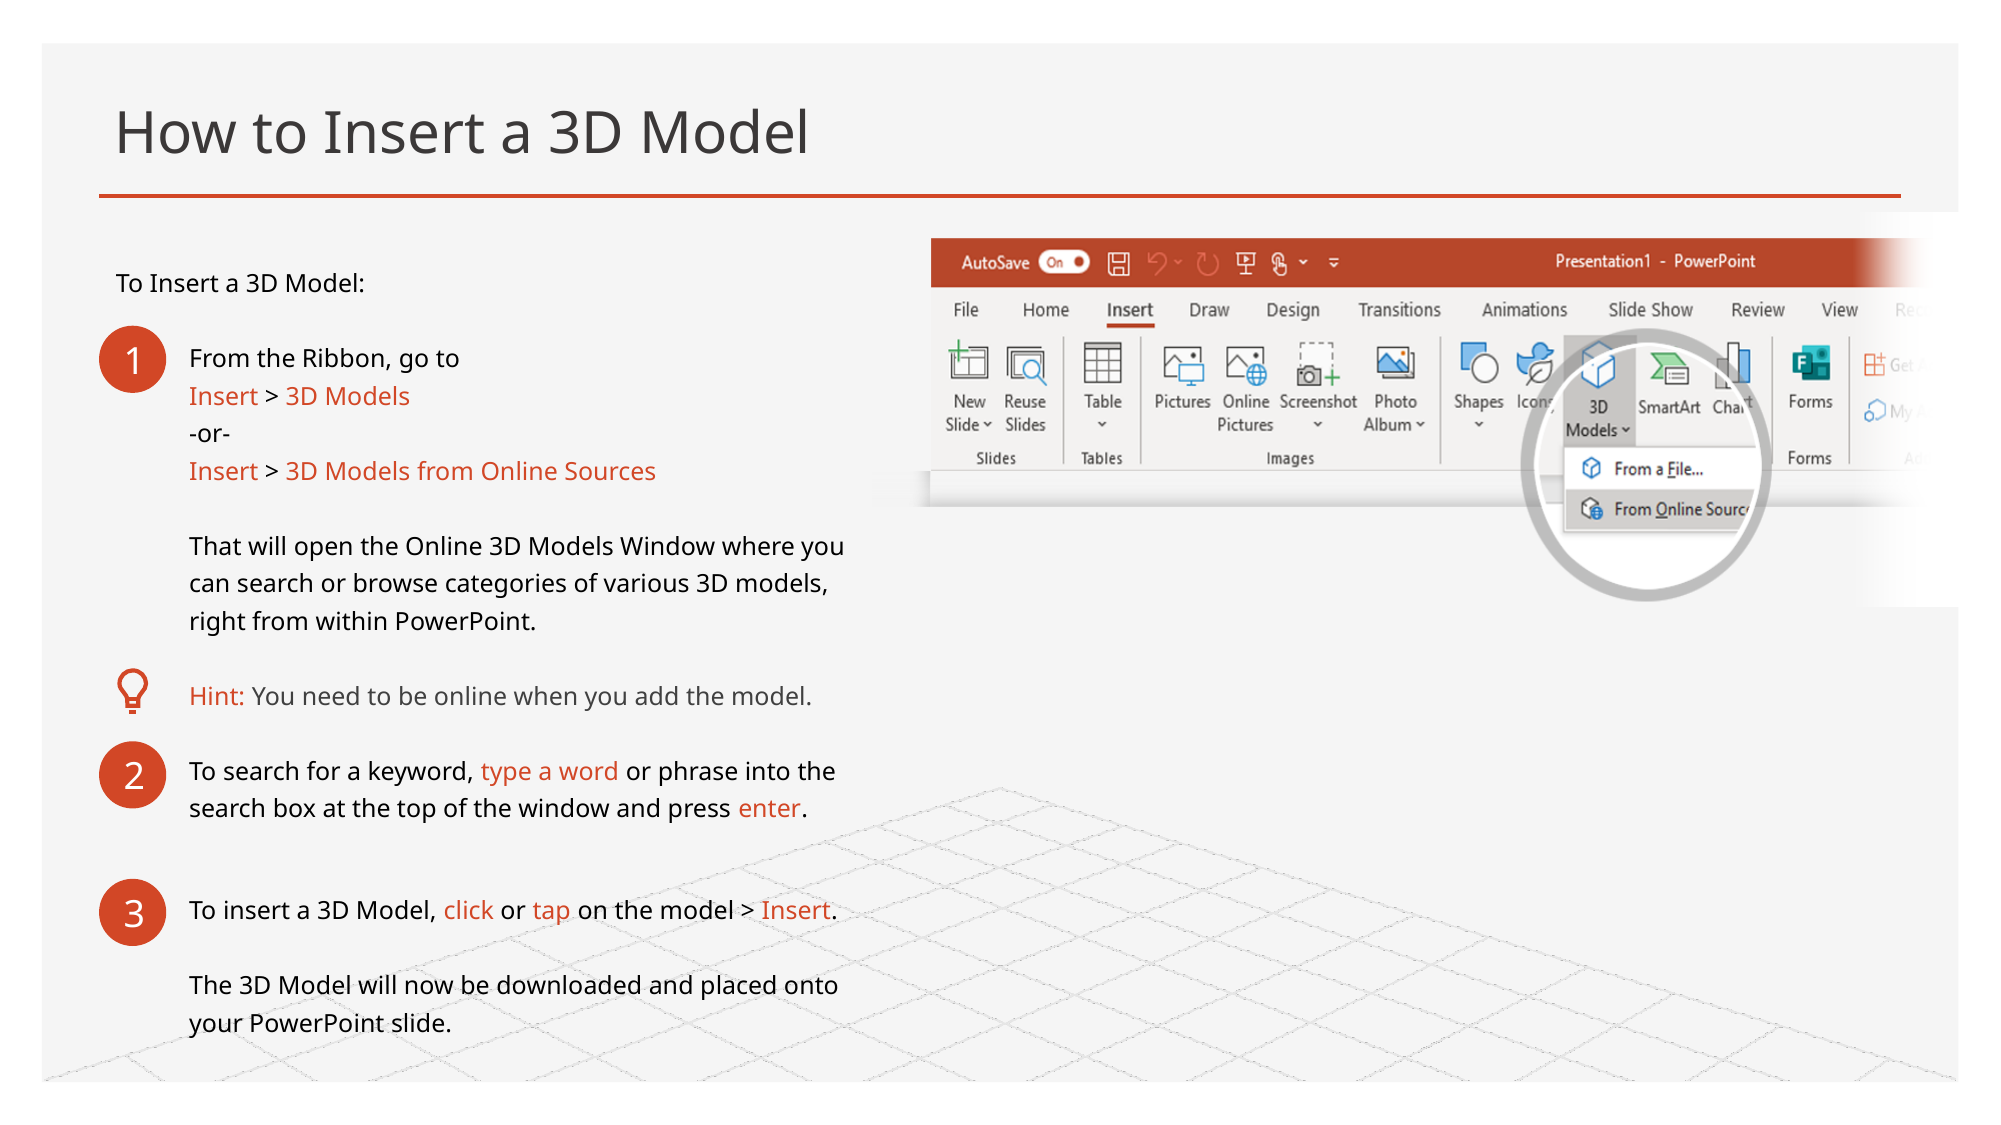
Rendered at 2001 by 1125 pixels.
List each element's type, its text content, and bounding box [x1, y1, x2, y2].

title How to Insert a 3D Model [99, 73, 1901, 197]
text_box 1 [97, 324, 168, 394]
text_box 2 [97, 740, 168, 810]
list To Insert a 3D Model: From the Ribbon, go to Insert > 3D Models -or- Insert > 3D Models from Online Sources That will open the Online 3D Models Window where you can search or browse categories of various 3D models, right from within PowerPoint. Hint: You need to be online when you add the model. To search for a keyword, type a word or phrase into the search box at the top of the window and press enter. To insert a 3D Model, click or tap on the model > Insert. The 3D Model will now be downloaded and placed onto your PowerPoint slide. [99, 263, 873, 1052]
picture [44, 787, 1956, 1081]
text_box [117, 668, 149, 715]
text_box 3 [97, 877, 168, 948]
picture [872, 212, 1961, 607]
